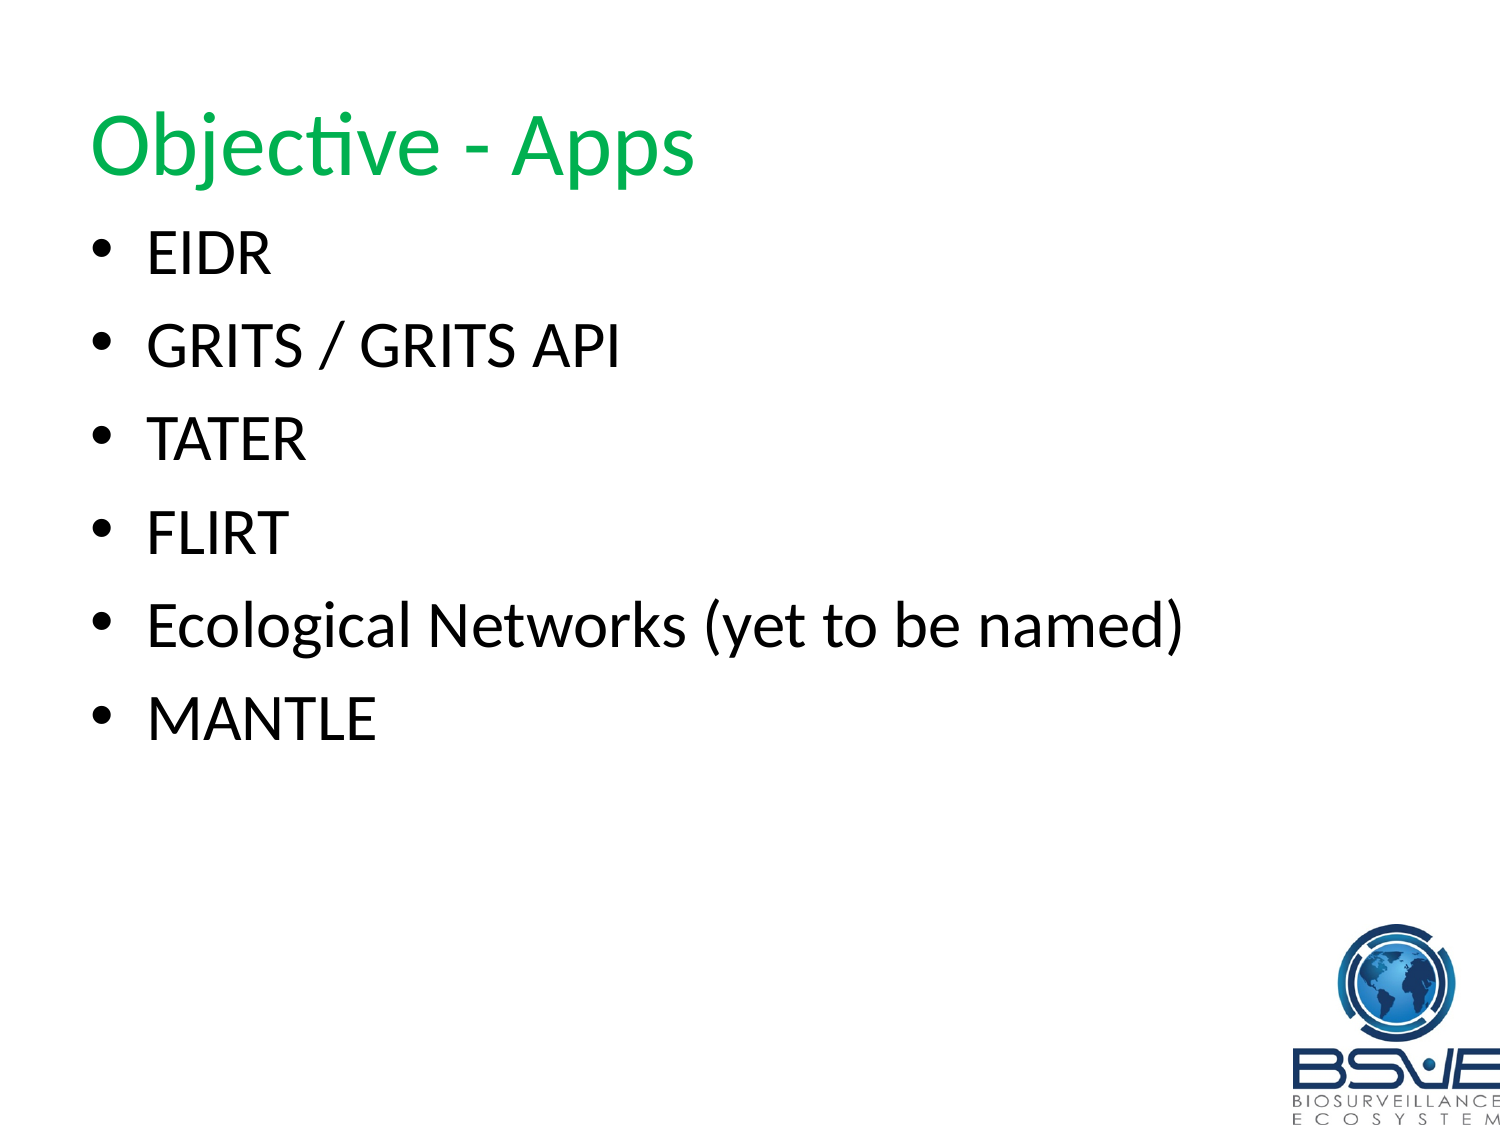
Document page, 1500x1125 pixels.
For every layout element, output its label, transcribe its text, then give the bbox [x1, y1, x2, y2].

title Objective - Apps [75, 45, 1425, 200]
picture [1293, 924, 1500, 1125]
list EIDR GRITS / GRITS API TATER FLIRT Ecological Networks (yet to be named) MANTLE [75, 200, 1425, 1005]
